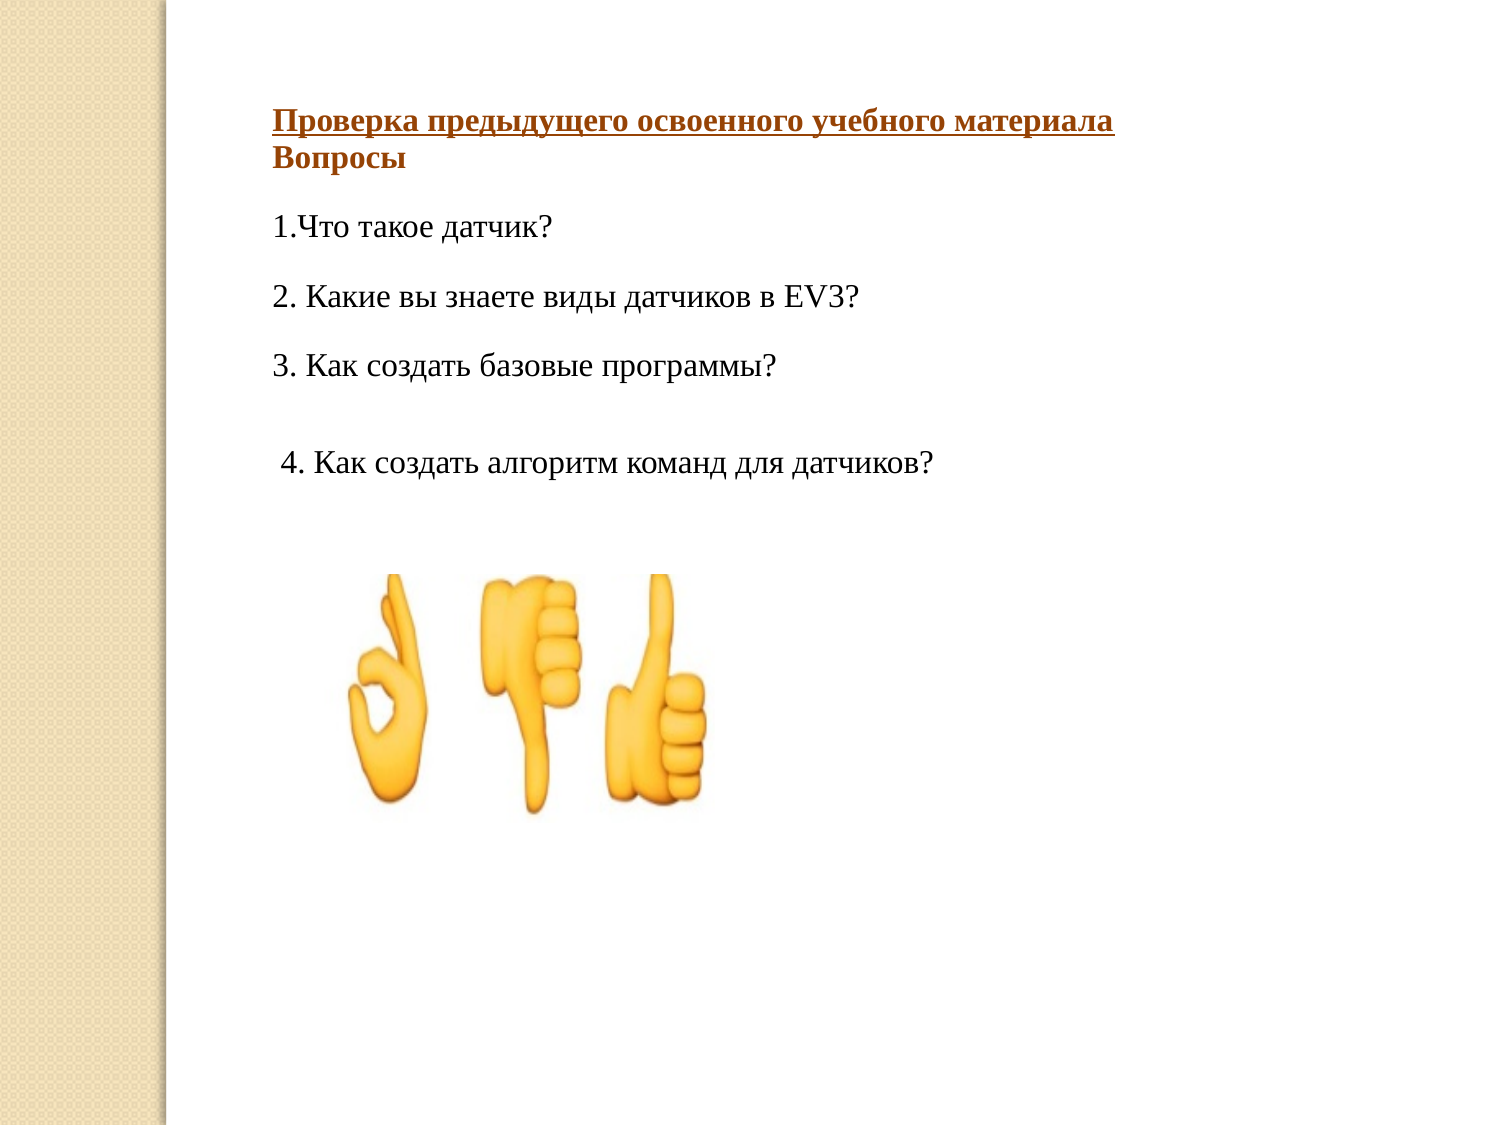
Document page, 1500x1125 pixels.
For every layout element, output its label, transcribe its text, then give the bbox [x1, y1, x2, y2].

text_box 4. Как создать алгоритм команд для датчиков? [265, 432, 1500, 488]
table_header Проверка предыдущего освоенного учебного материала Вопросы 1.Что такое датчик? 2. Какие вы знаете виды датчиков в EV3? 3. Как создать базовые программы? [254, 102, 1254, 384]
picture [324, 573, 715, 823]
